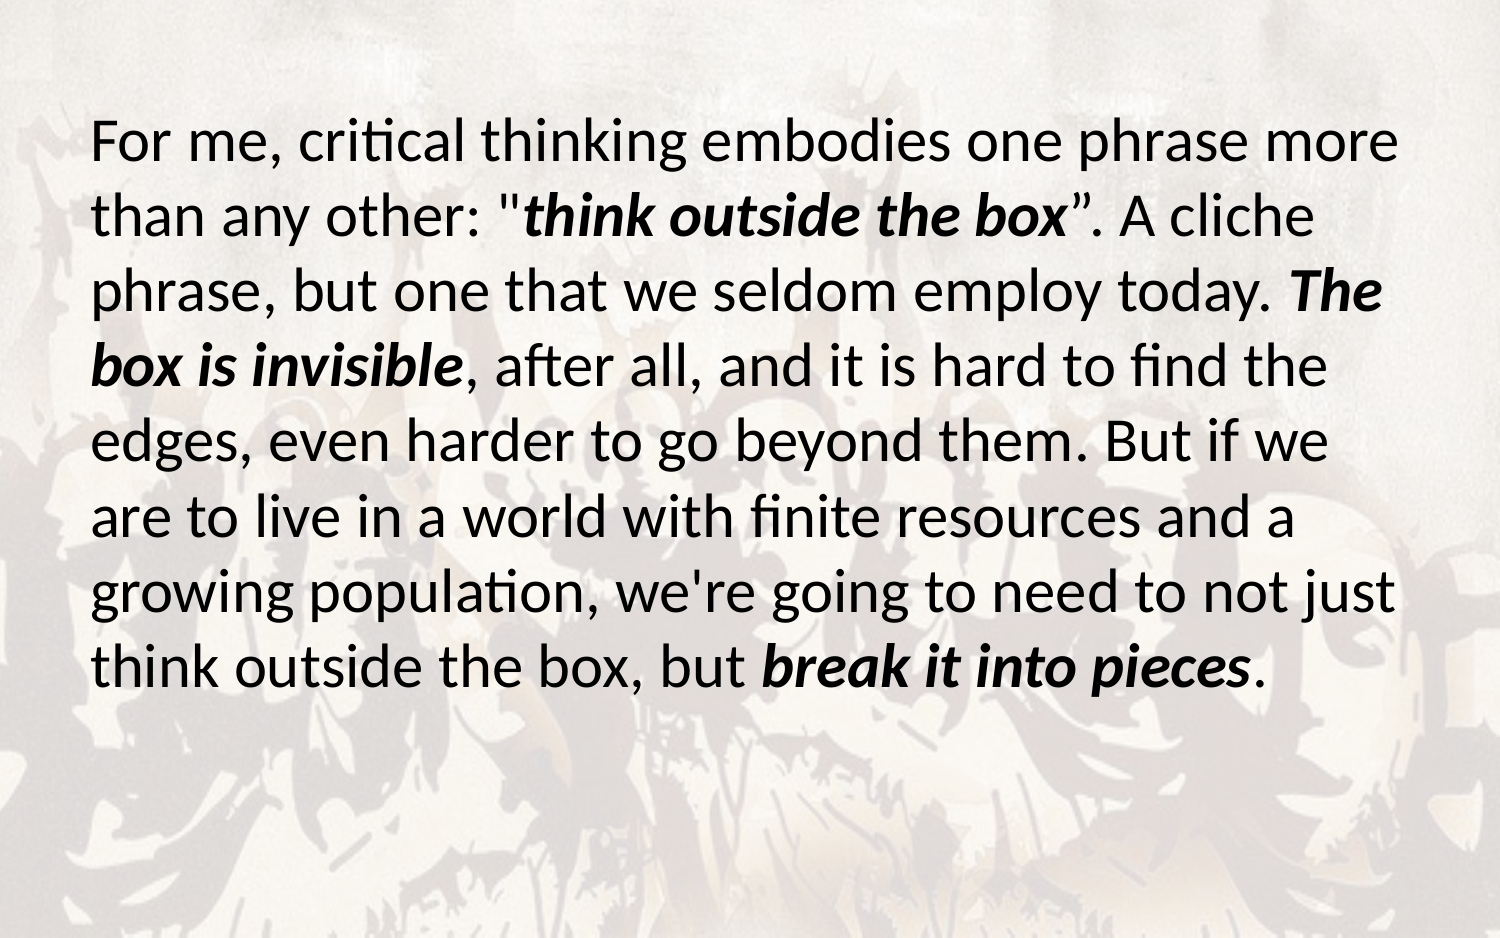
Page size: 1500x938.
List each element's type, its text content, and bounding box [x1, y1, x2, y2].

list For me, critical thinking embodies one phrase more than any other: "think outside the box”. A cliche phrase, but one that we seldom employ today. The box is invisible, after all, and it is hard to find the edges, even harder to go beyond them. But if we are to live in a world with finite resources and a growing population, we're going to need to not just think outside the box, but break it into pieces. [75, 90, 1425, 779]
